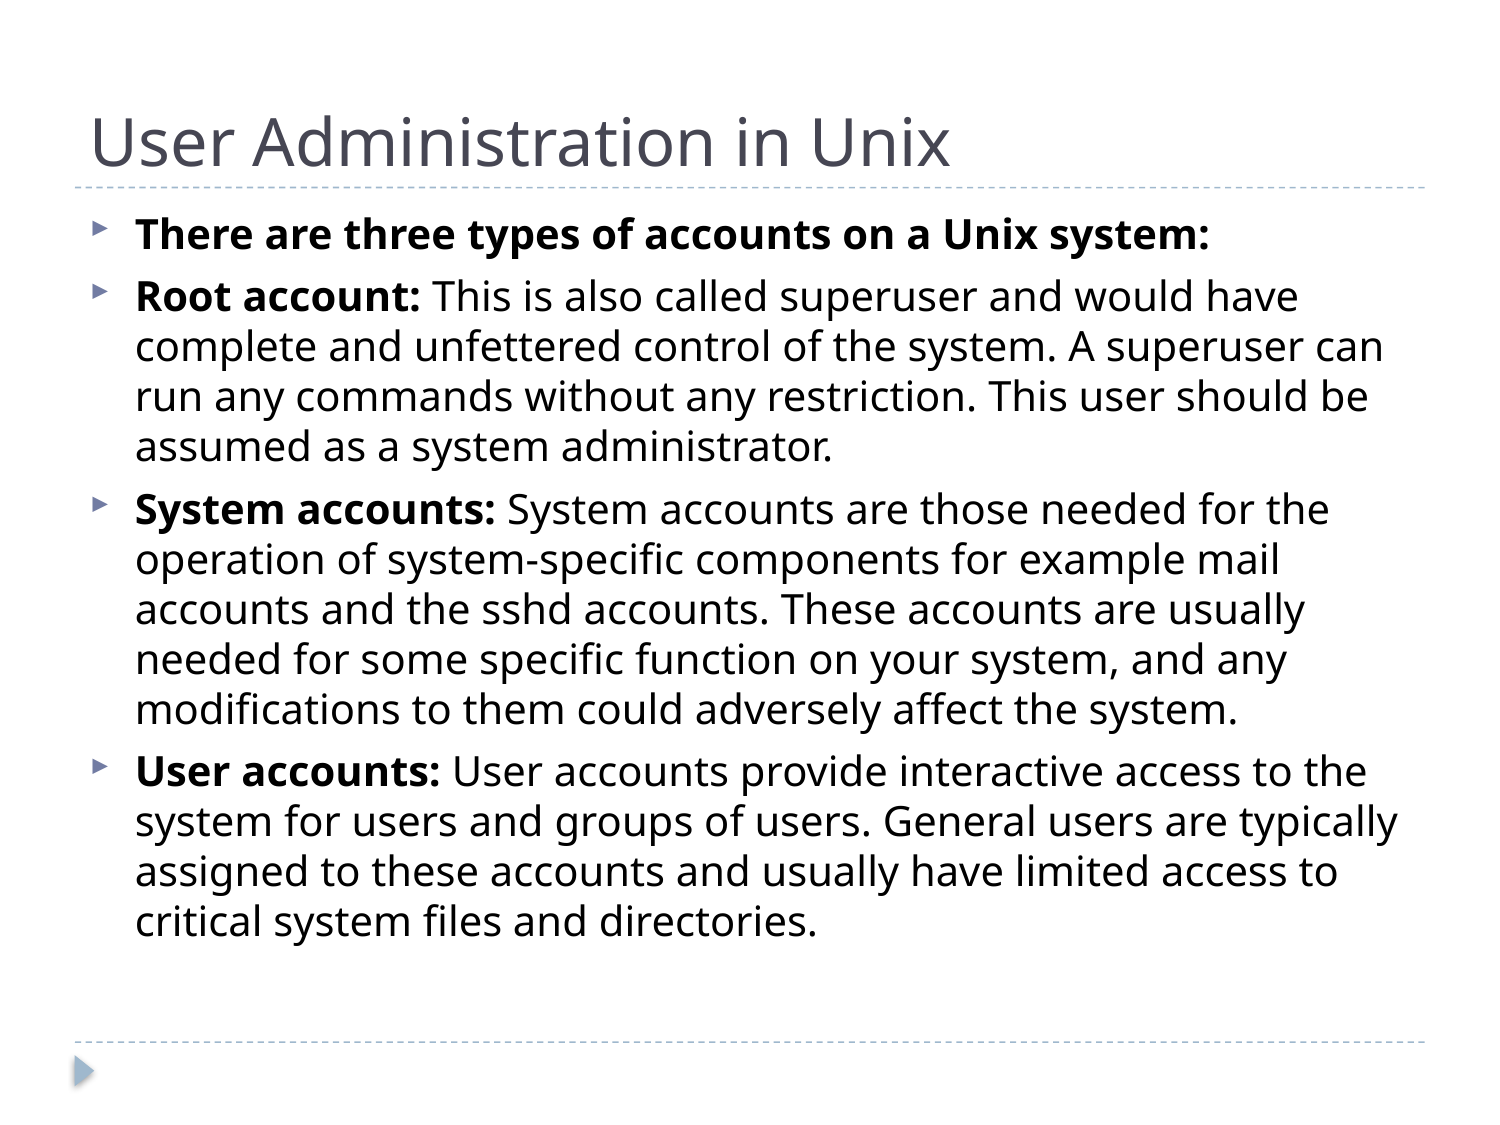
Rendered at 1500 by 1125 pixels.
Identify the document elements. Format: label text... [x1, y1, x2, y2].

title User Administration in Unix [75, 24, 1425, 188]
list There are three types of accounts on a Unix system: Root account: This is also called superuser and would have complete and unfettered control of the system. A superuser can run any commands without any restriction. This user should be assumed as a system administrator. System accounts: System accounts are those needed for the operation of system-specific components for example mail accounts and the sshd accounts. These accounts are usually needed for some specific function on your system, and any modifications to them could adversely affect the system. User accounts: User accounts provide interactive access to the system for users and groups of users. General users are typically assigned to these accounts and usually have limited access to critical system files and directories. [75, 200, 1425, 1010]
